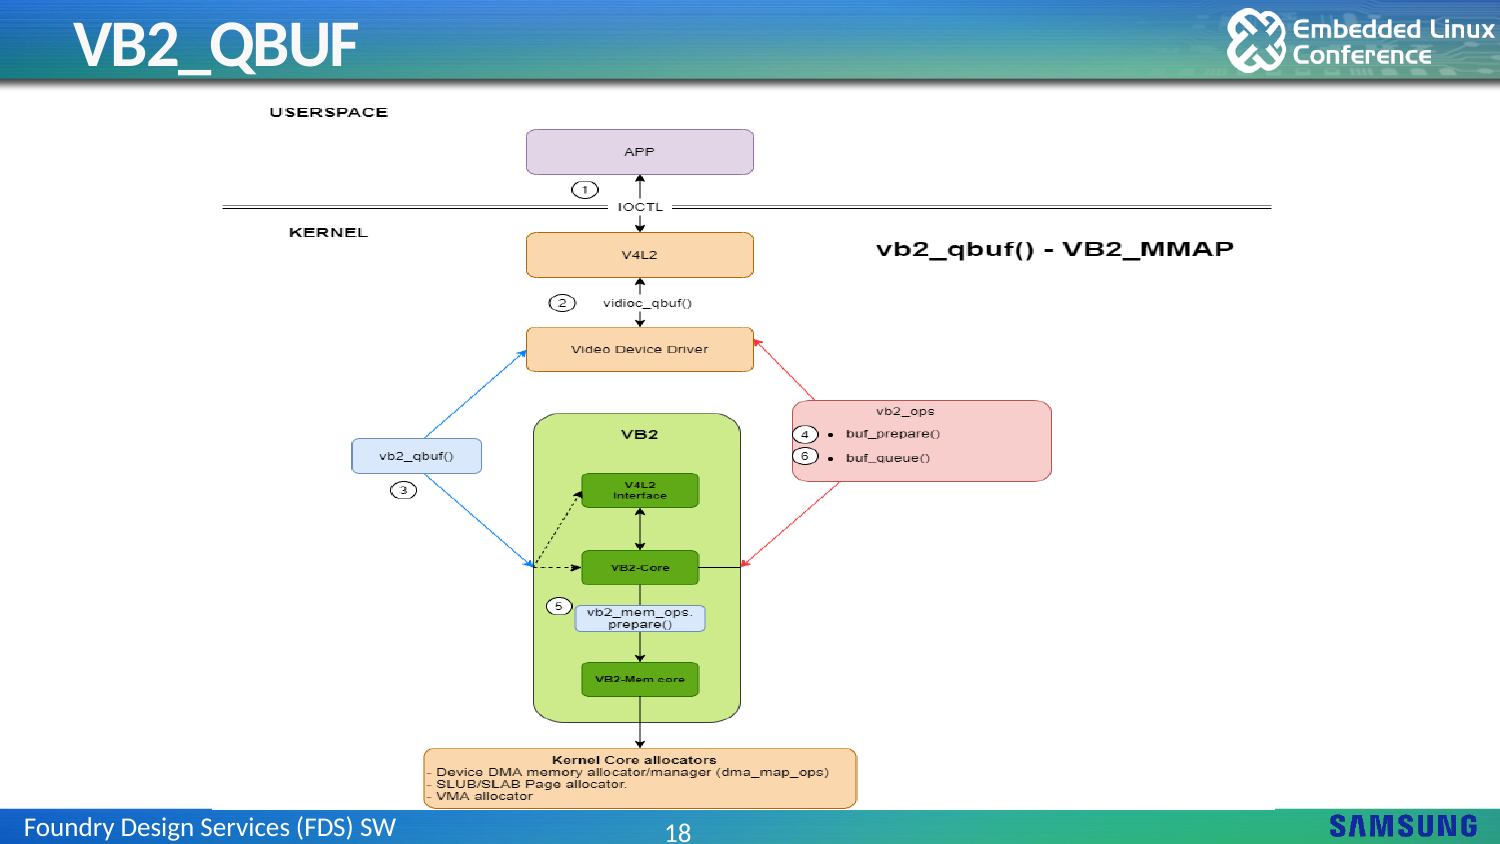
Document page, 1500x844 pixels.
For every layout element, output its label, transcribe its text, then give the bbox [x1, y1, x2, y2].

title VB2_QBUF [58, 1, 1430, 78]
picture [0, 0, 1500, 844]
